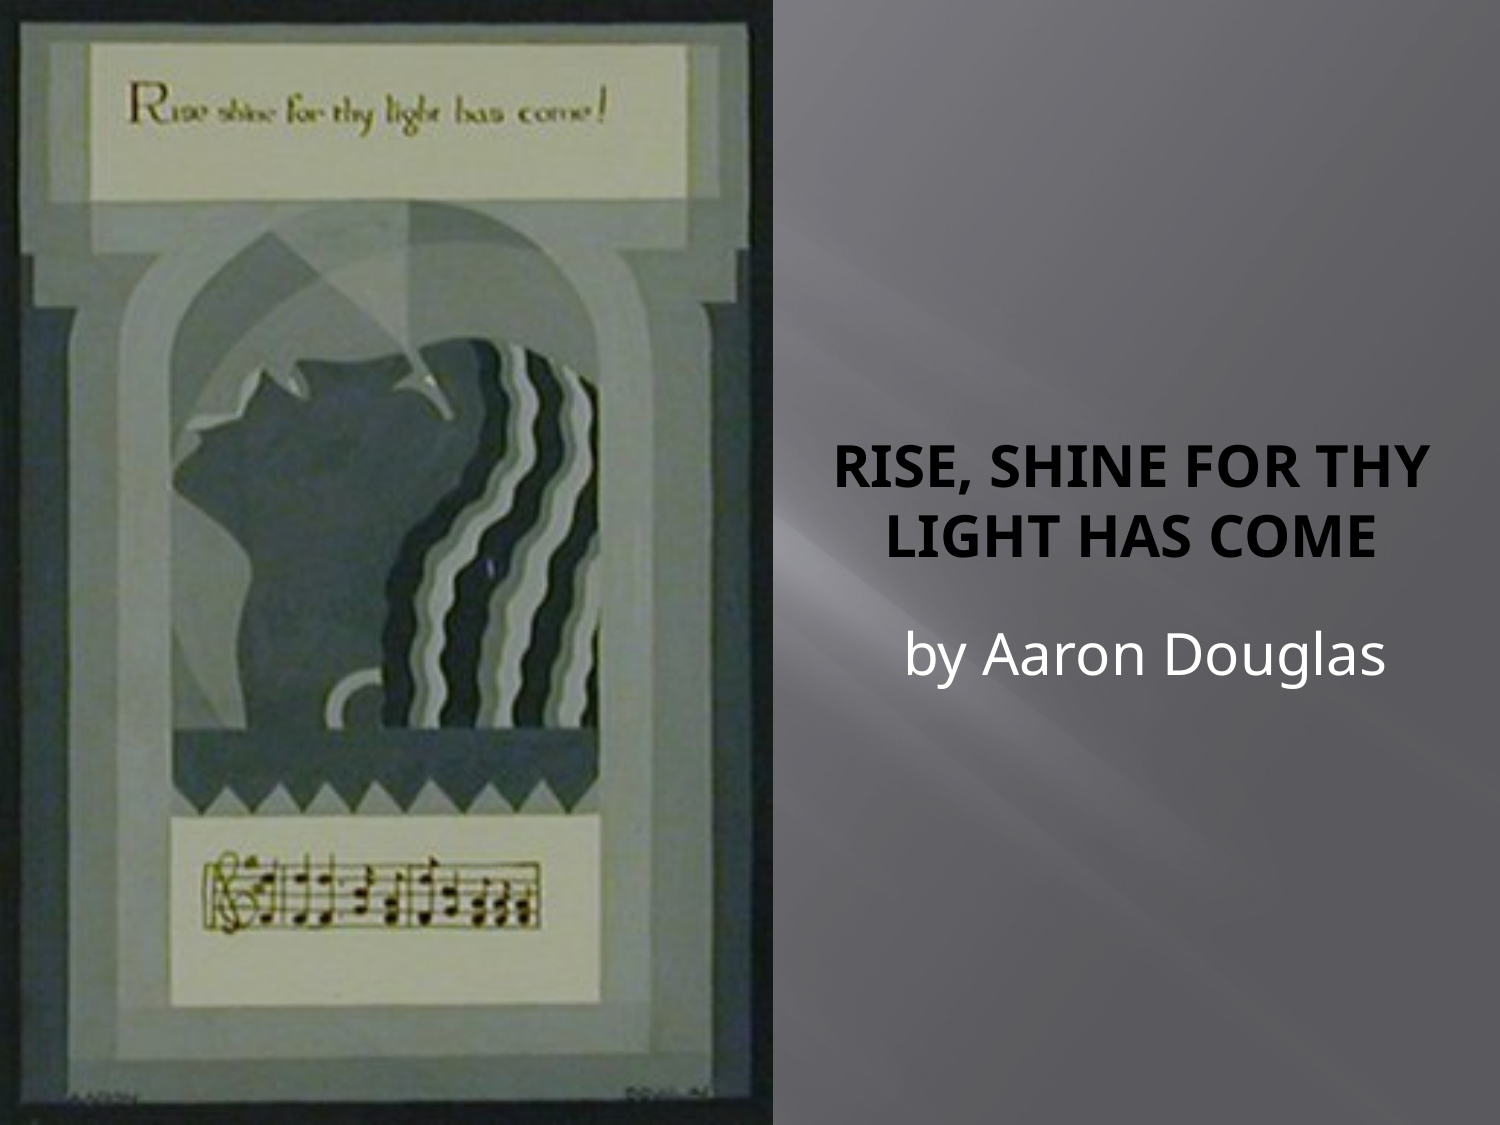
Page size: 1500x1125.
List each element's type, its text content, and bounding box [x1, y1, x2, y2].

subtitle by Aaron Douglas [815, 609, 1500, 879]
title RISE, SHINE FOR THY LIGHT HAS COME [815, 409, 1496, 570]
picture [0, 0, 773, 1125]
